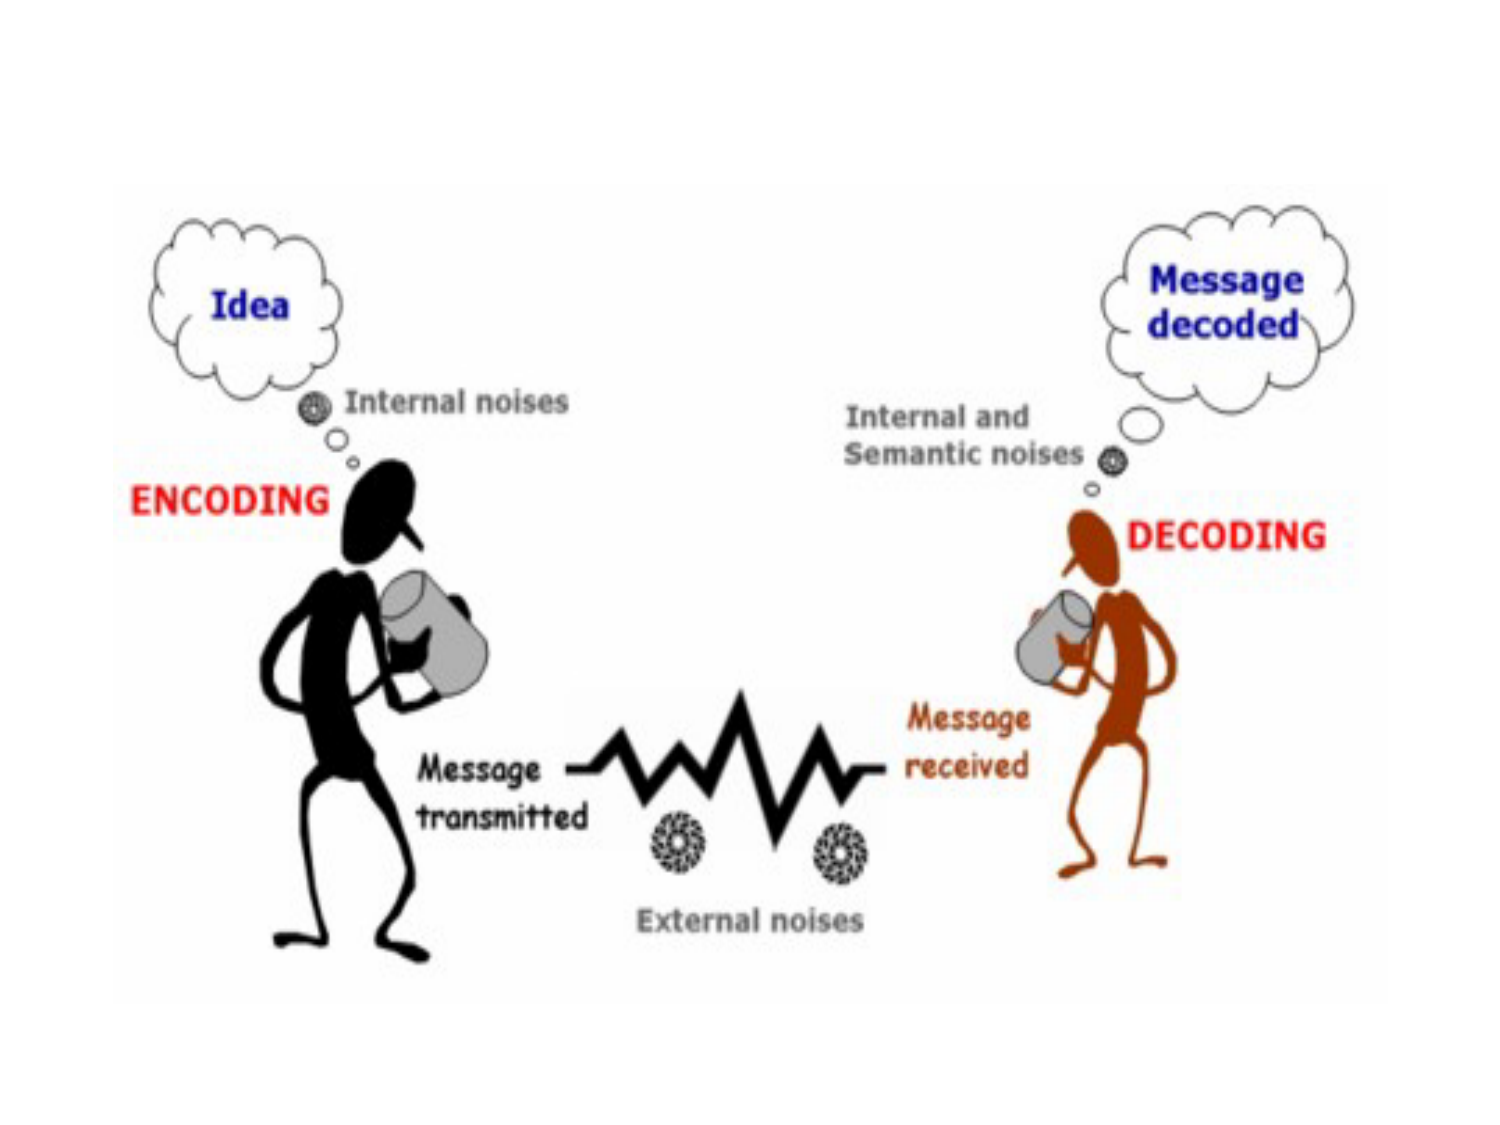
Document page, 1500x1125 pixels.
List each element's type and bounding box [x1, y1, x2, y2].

picture [112, 184, 1389, 1004]
